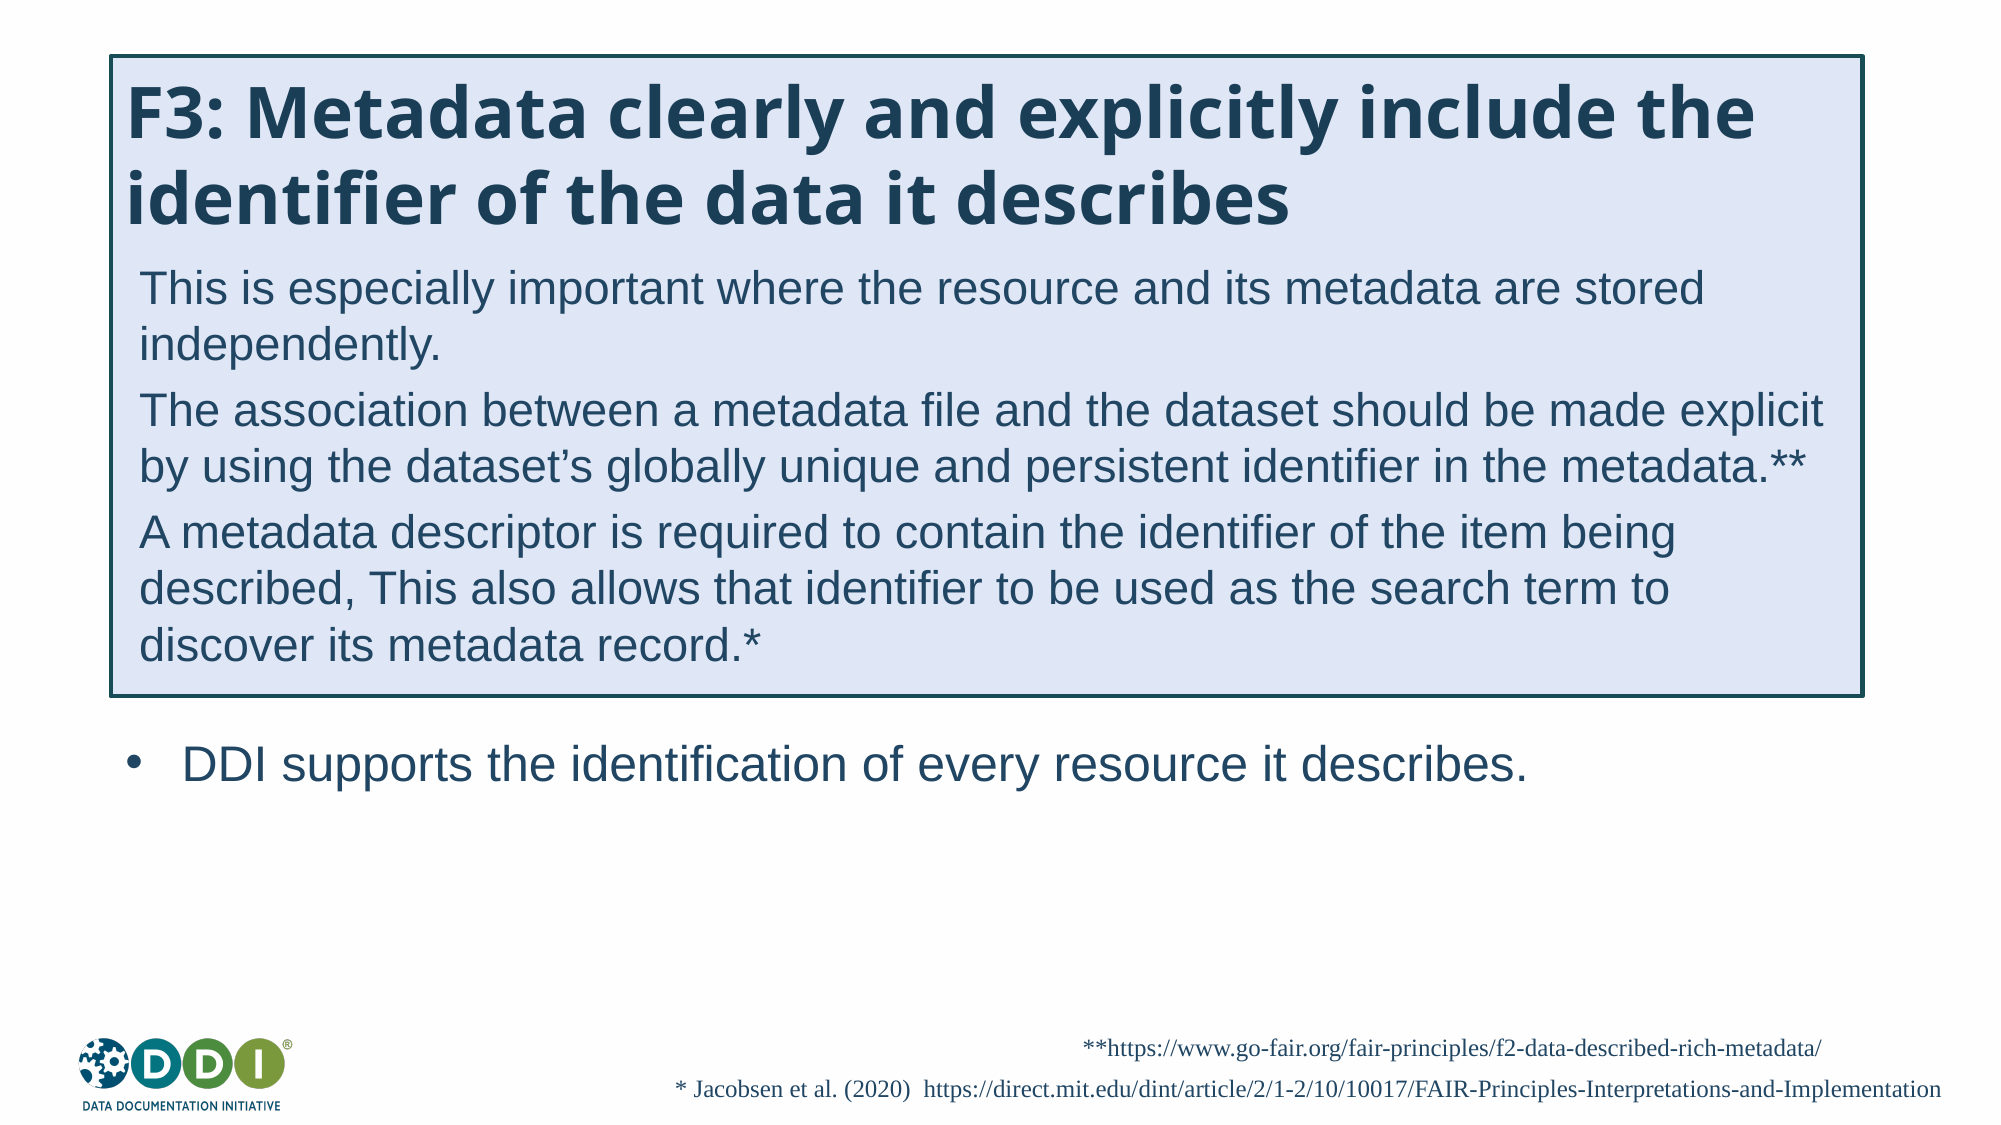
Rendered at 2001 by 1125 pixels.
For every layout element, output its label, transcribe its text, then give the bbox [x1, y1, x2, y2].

text_box DDI supports the identification of every resource it describes. [110, 723, 1746, 799]
text_box * Jacobsen et al. (2020) https://direct.mit.edu/dint/article/2/1-2/10/10017/FAIR-Principles-Interpretations-and-Implementation [660, 1065, 2000, 1110]
text_box **https://www.go-fair.org/fair-principles/f2-data-described-rich-metadata/ [1068, 1024, 2000, 1070]
picture [65, 1032, 305, 1115]
list This is especially important where the resource and its metadata are stored independently. The association between a metadata file and the dataset should be made explicit by using the dataset’s globally unique and persistent identifier in the metadata.** A metadata descriptor is required to contain the identifier of the item being described, This also allows that identifier to be used as the search term to discover its metadata record.* [124, 249, 1850, 700]
title F3: Metadata clearly and explicitly include the identifier of the data it describes [110, 59, 1863, 247]
text_box [109, 54, 1865, 698]
